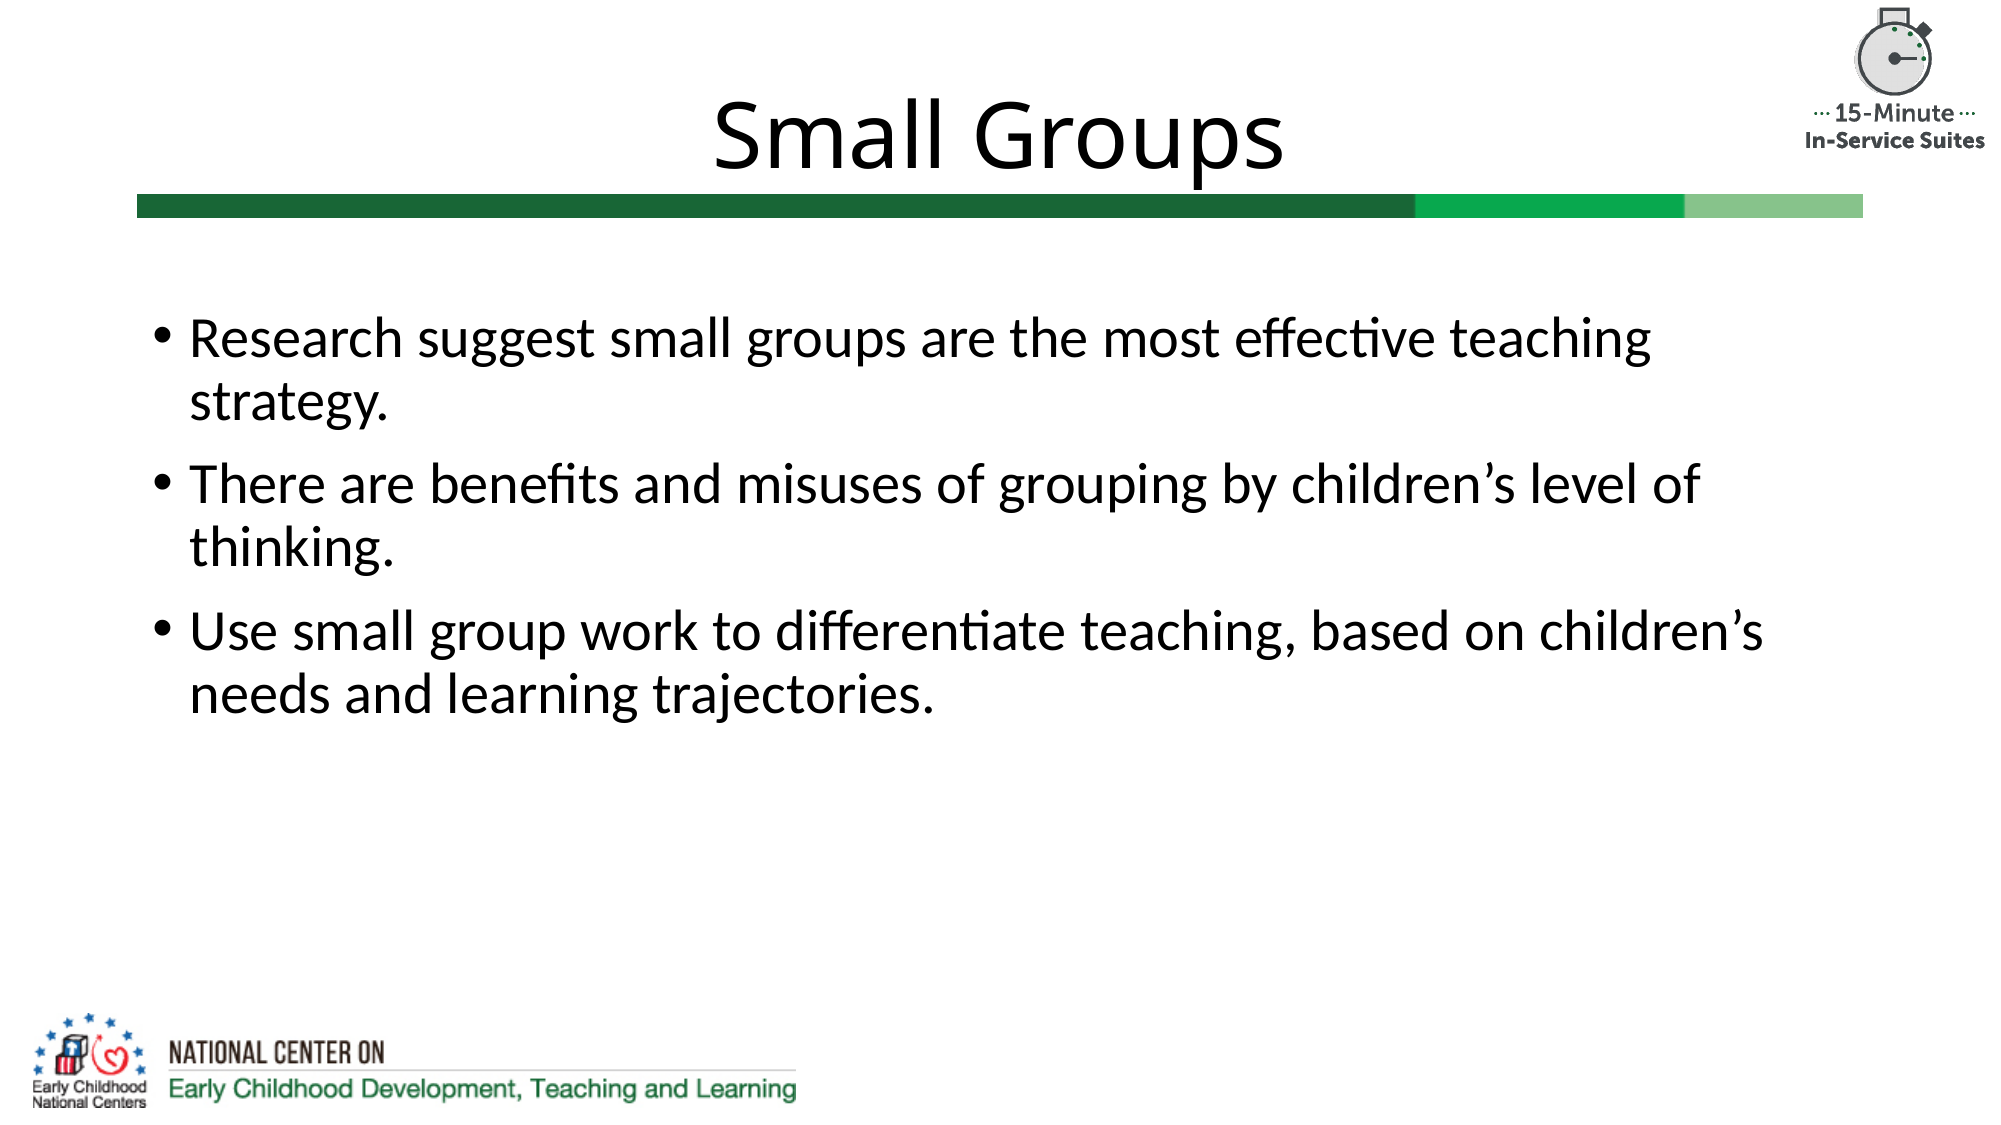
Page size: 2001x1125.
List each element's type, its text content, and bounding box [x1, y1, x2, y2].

list Research suggest small groups are the most effective teaching strategy. There are benefits and misuses of grouping by children’s level of thinking. Use small group work to differentiate teaching, based on children’s needs and learning trajectories. [137, 299, 1863, 1014]
title Small Groups [137, 59, 1863, 218]
picture [33, 1013, 796, 1108]
picture [1790, 0, 1999, 161]
